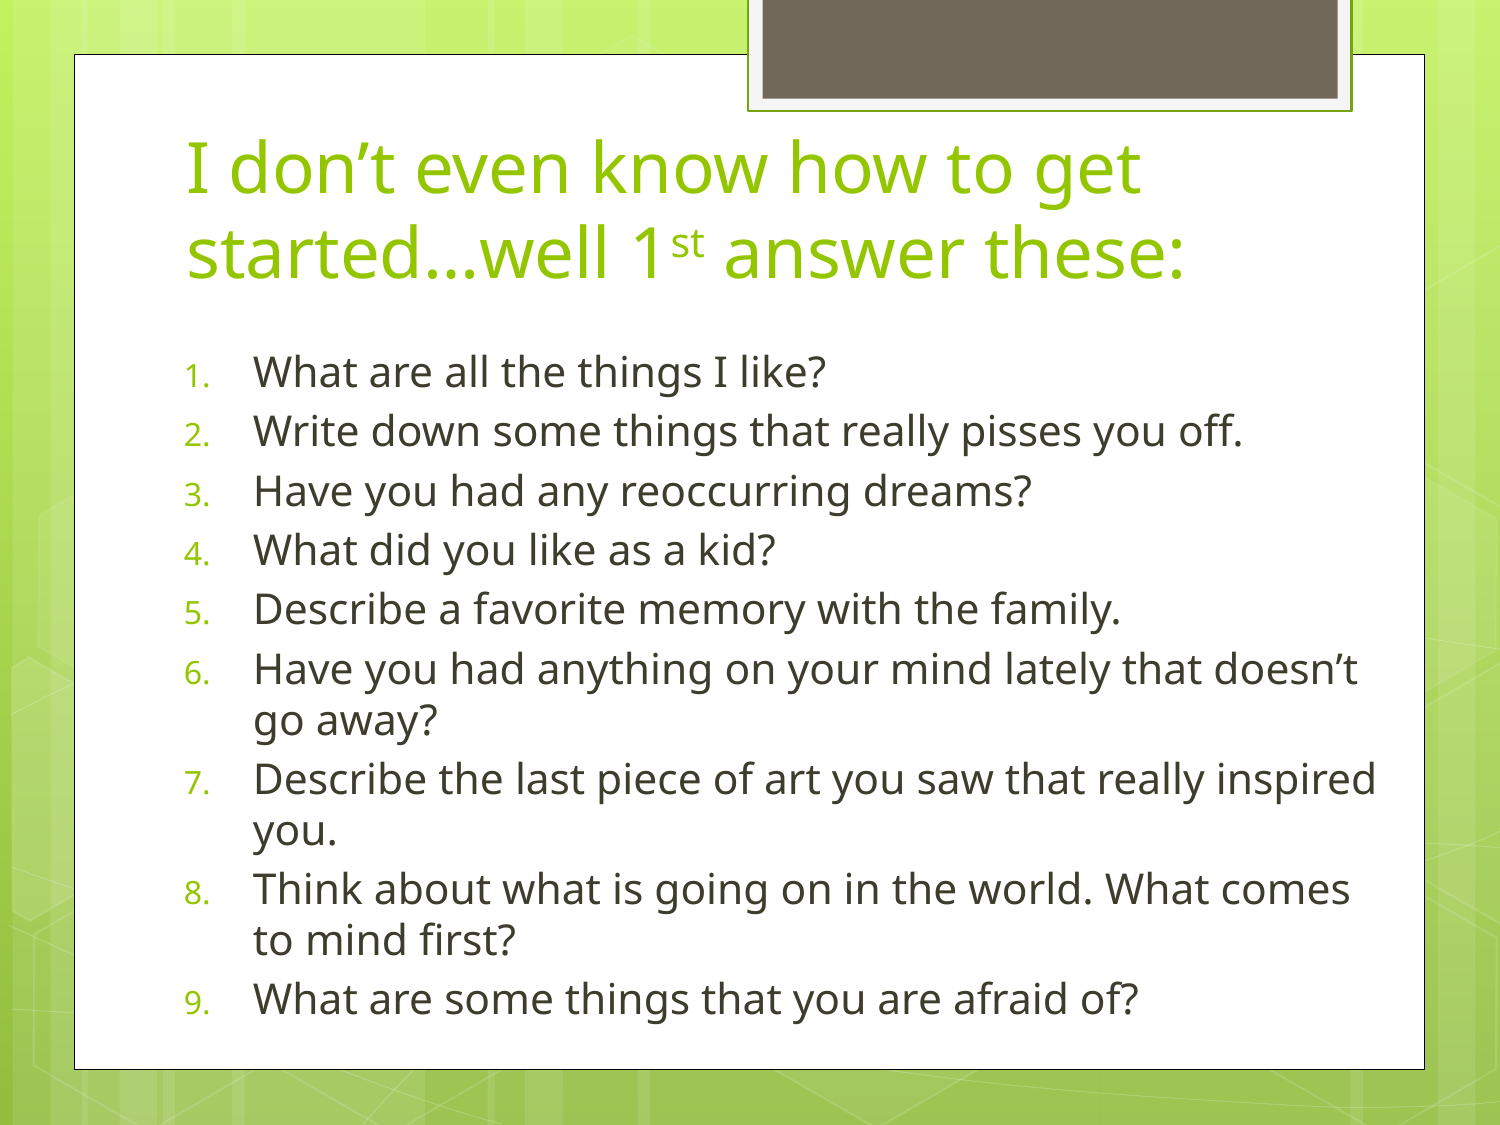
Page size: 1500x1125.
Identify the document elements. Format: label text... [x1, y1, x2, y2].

title I don’t even know how to get started…well 1st answer these: [171, 112, 1324, 300]
list What are all the things I like? Write down some things that really pisses you off. Have you had any reoccurring dreams? What did you like as a kid? Describe a favorite memory with the family. Have you had anything on your mind lately that doesn’t go away? Describe the last piece of art you saw that really inspired you. Think about what is going on in the world. What comes to mind first? What are some things that you are afraid of? [158, 337, 1413, 1032]
